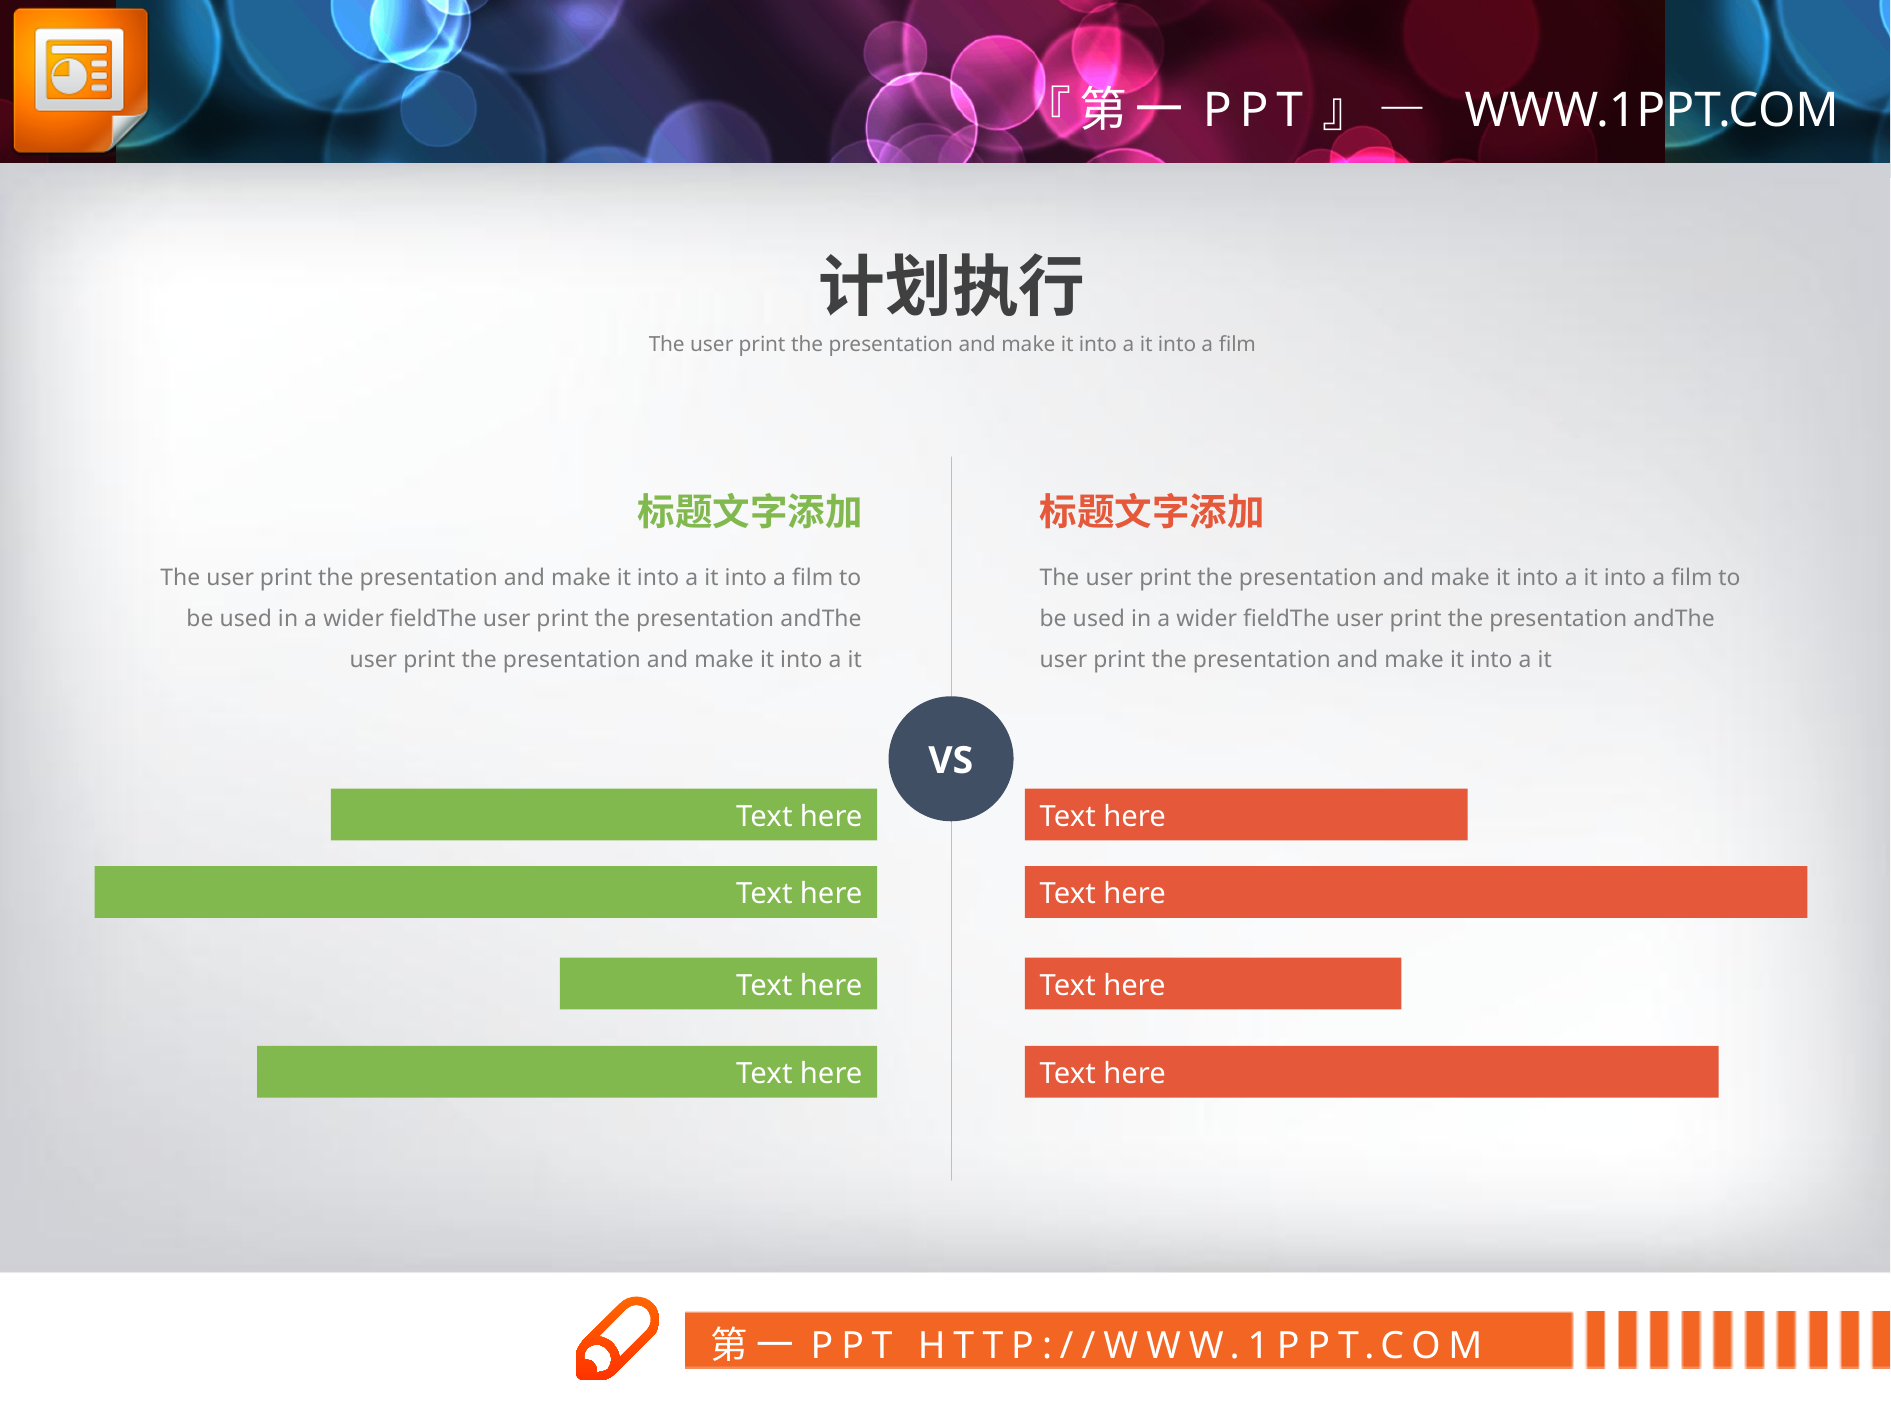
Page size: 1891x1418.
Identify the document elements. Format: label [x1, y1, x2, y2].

picture [685, 1311, 1891, 1369]
text_box [94, 456, 1808, 1181]
text_box [540, 235, 1364, 362]
text_box [1024, 480, 1783, 682]
picture [0, 0, 1891, 1275]
text_box [119, 480, 878, 682]
